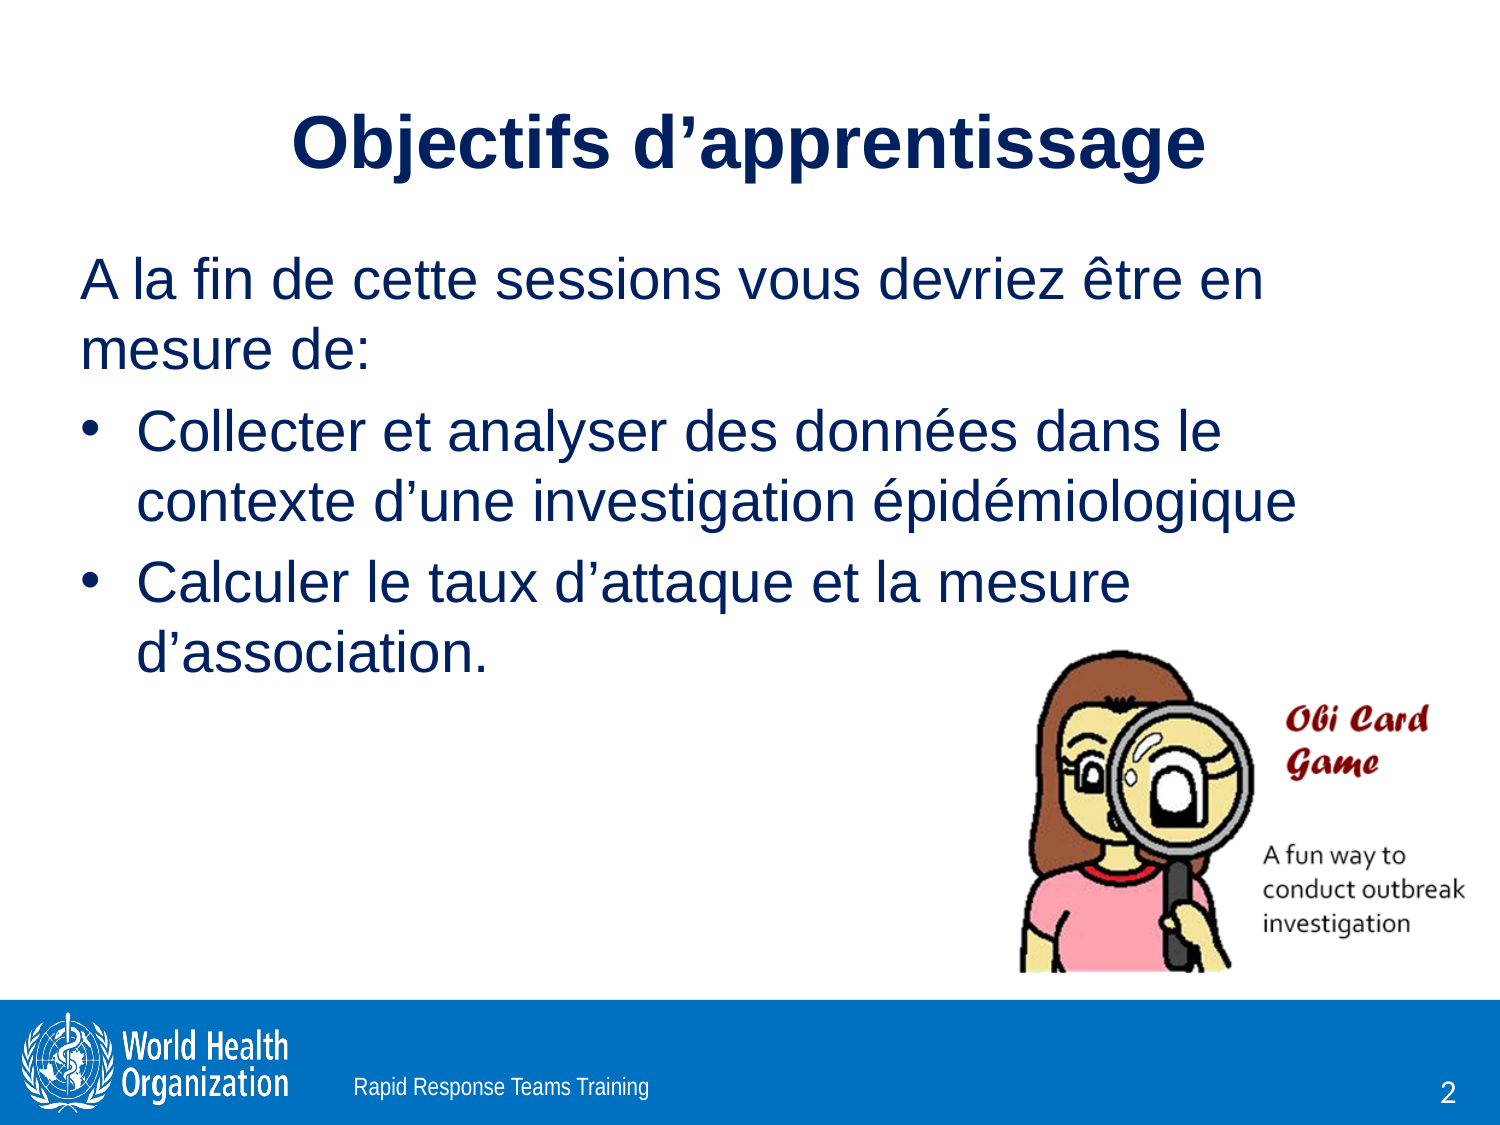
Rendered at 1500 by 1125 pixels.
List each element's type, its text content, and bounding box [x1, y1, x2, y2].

title Objectifs d’apprentissage [75, 45, 1425, 233]
picture [1009, 639, 1471, 991]
list A la fin de cette sessions vous devriez être en mesure de: Collecter et analyser des données dans le contexte d’une investigation épidémiologique Calculer le taux d’attaque et la mesure d’association. [64, 233, 1415, 976]
picture [21, 1012, 288, 1113]
